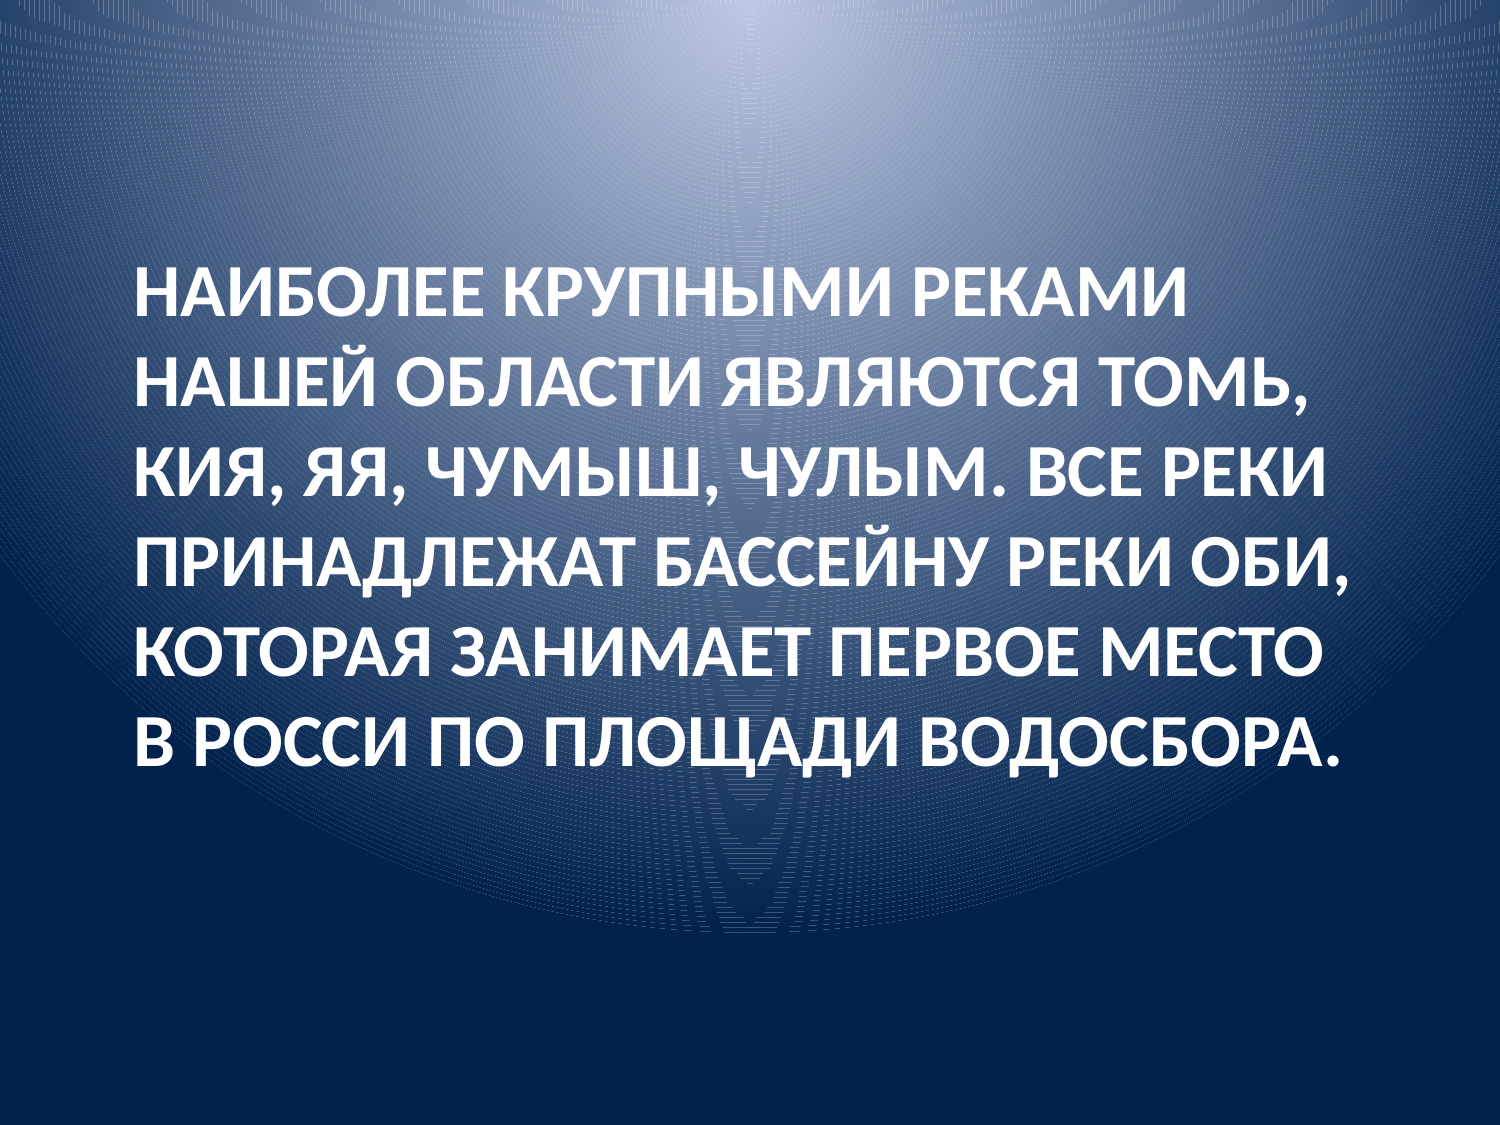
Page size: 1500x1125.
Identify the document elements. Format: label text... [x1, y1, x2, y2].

title Наиболее крупными реками нашей области являются Томь, Кия, Яя, Чумыш, Чулым. Все реки принадлежат бассейну реки Оби, которая занимает первое место в Росси по площади водосбора. [118, 54, 1394, 947]
